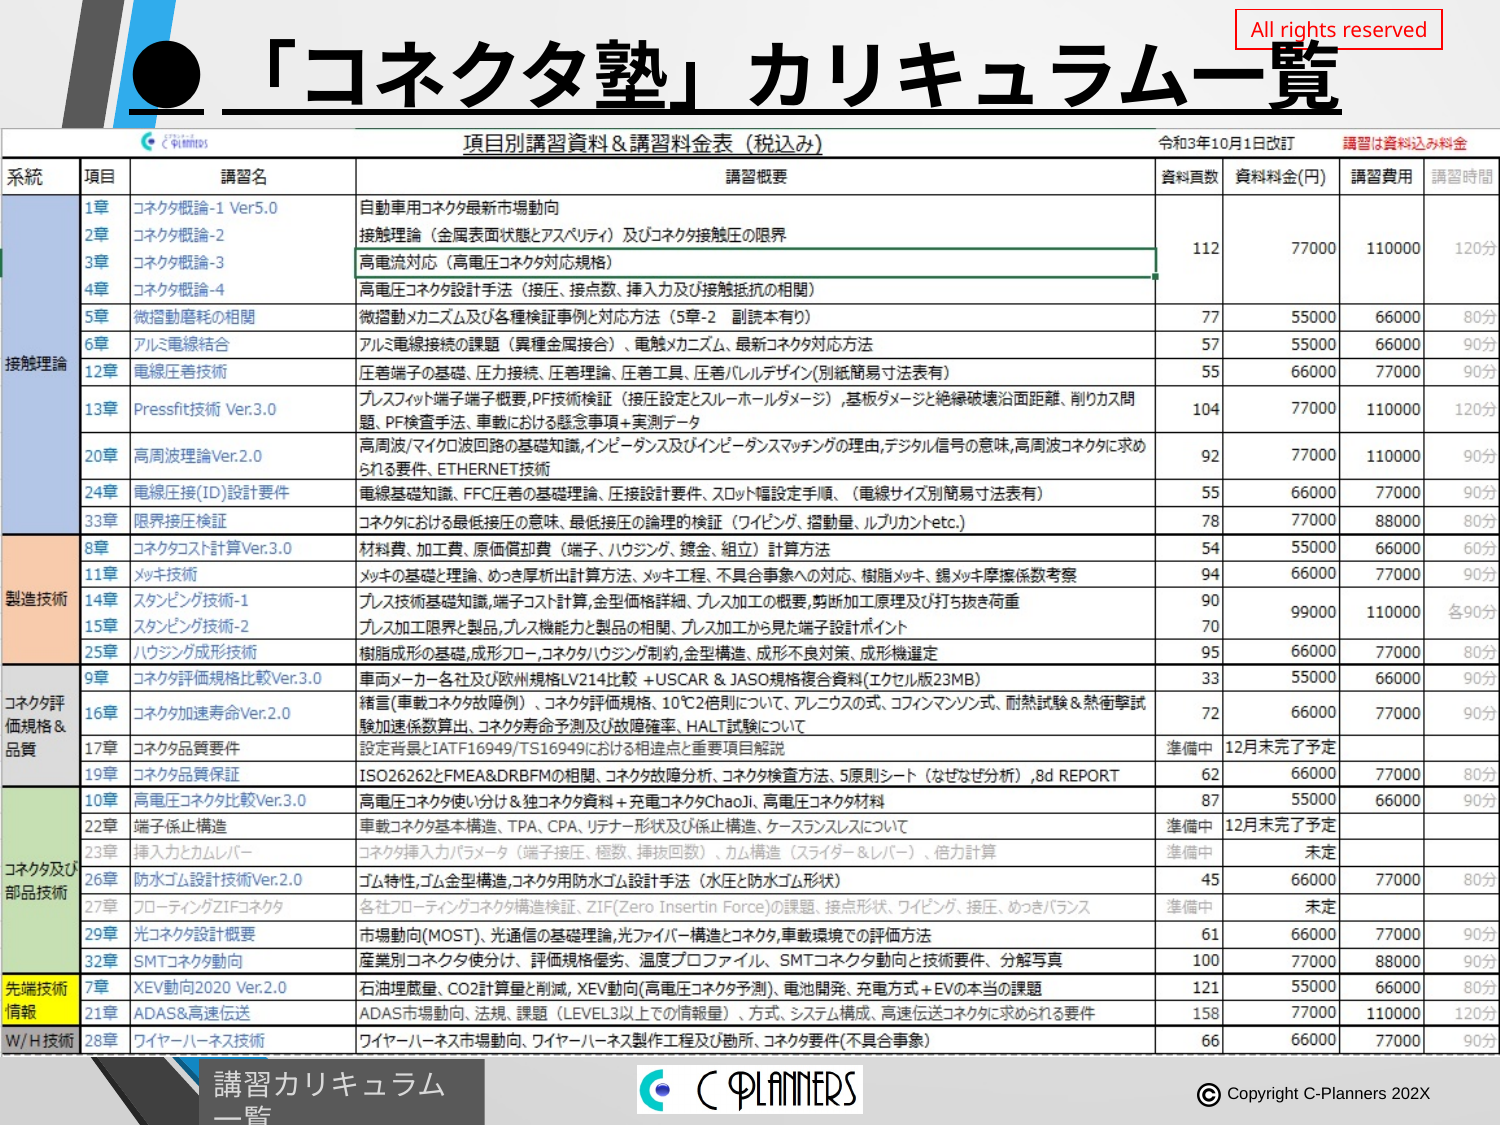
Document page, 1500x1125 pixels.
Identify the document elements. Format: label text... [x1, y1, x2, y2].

title ●「コネクタ塾」カリキュラム一覧 [103, 0, 1368, 128]
picture [0, 128, 1500, 1057]
text_box Copyright C-Planners 202X [1136, 1075, 1500, 1111]
text_box 講習カリキュラム一覧 [199, 1059, 485, 1125]
picture [637, 1065, 863, 1114]
picture [1196, 1082, 1221, 1107]
slide_number 7 [1354, 1057, 1425, 1062]
